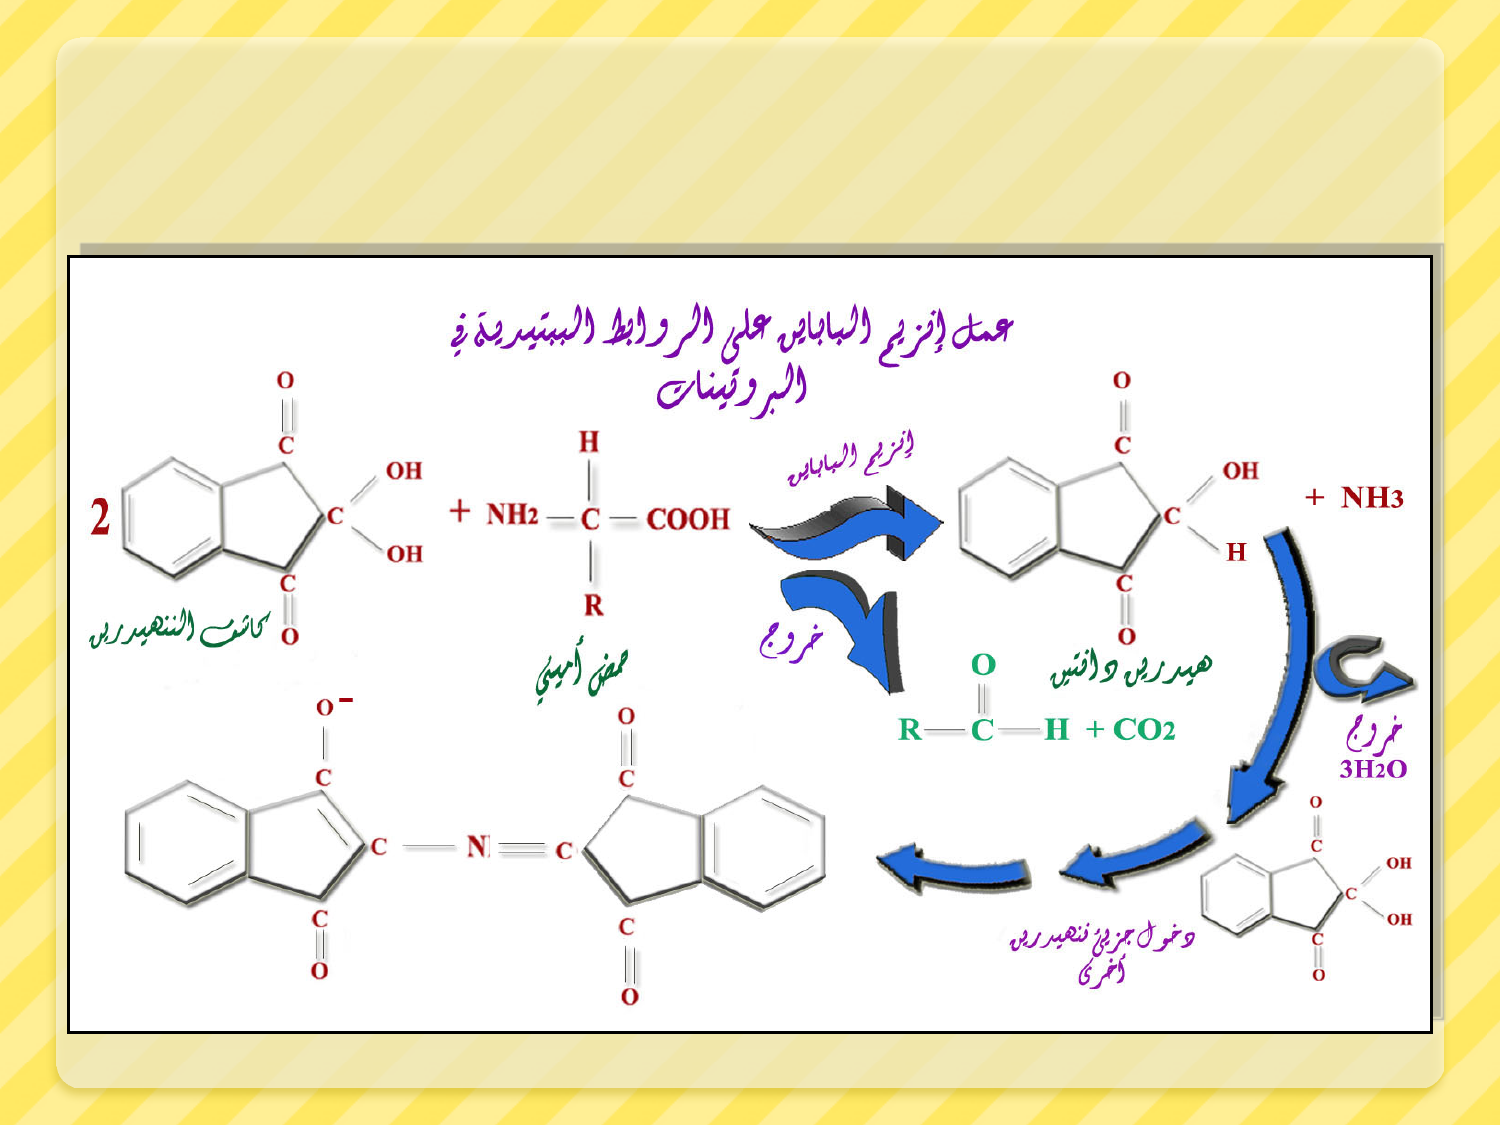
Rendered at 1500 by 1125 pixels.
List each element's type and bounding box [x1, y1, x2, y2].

picture [70, 257, 1430, 1032]
